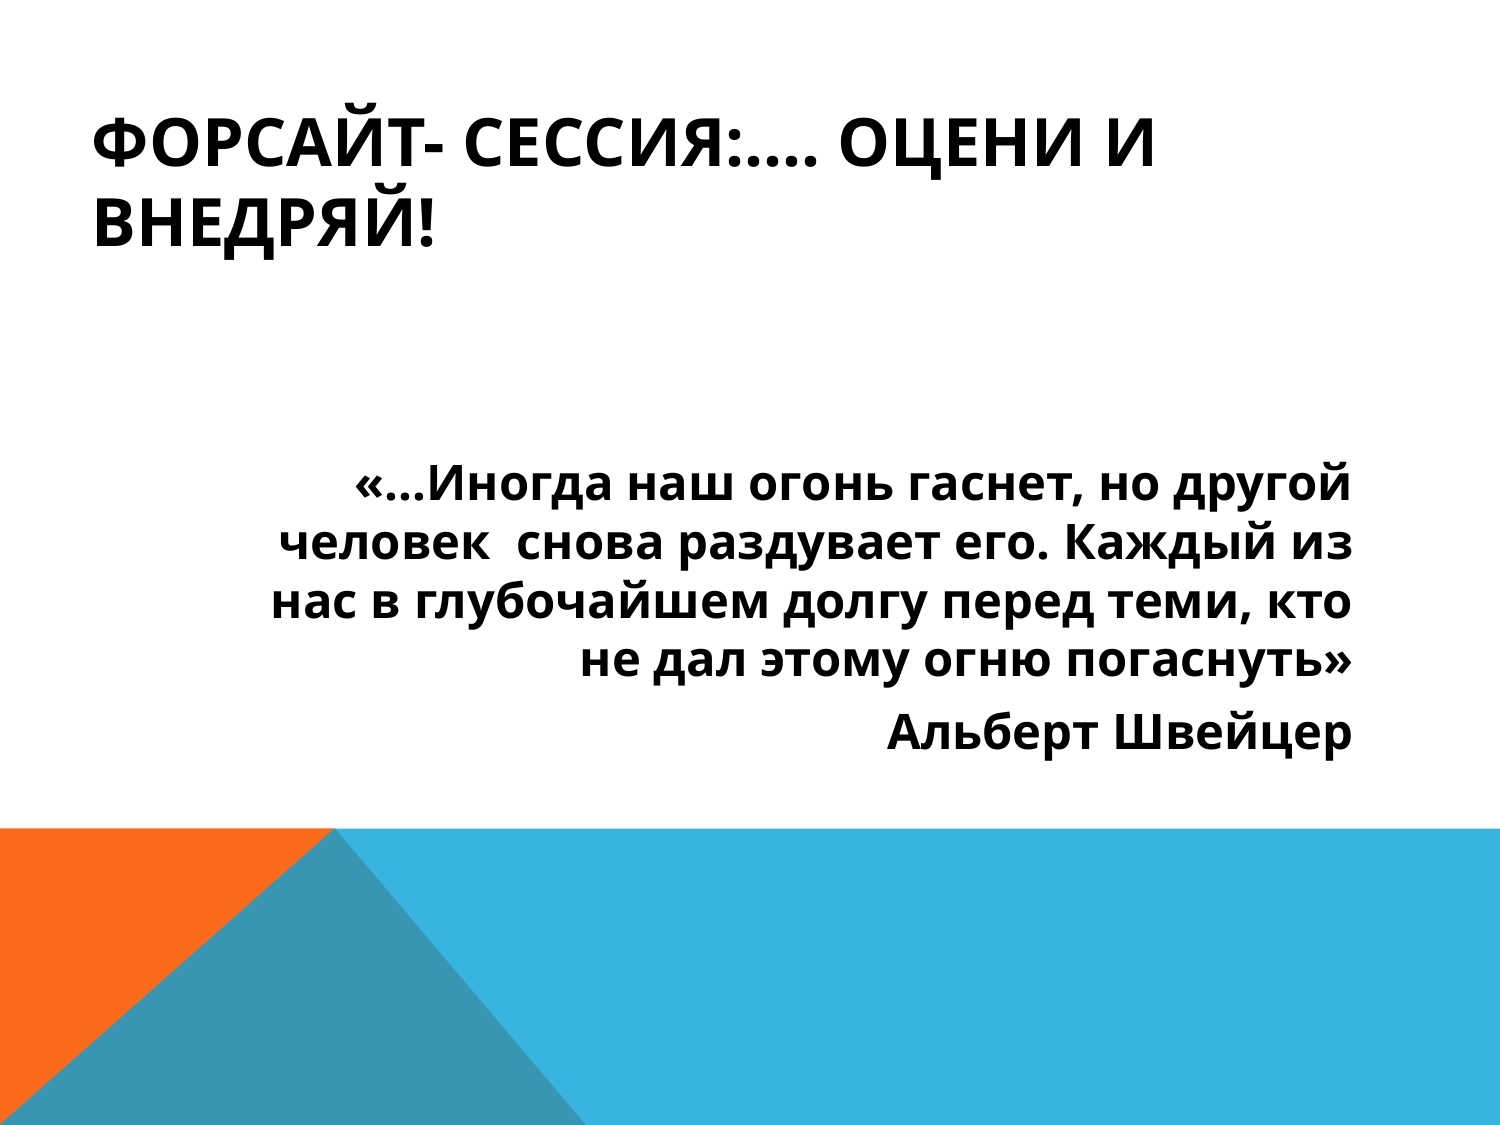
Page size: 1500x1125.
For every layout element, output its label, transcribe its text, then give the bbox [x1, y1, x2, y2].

list «…Иногда наш огонь гаснет, но другой человек снова раздувает его. Каждый из нас в глубочайшем долгу перед теми, кто не дал этому огню погаснуть» Альберт Швейцер [135, 444, 1369, 768]
title ФОРСАЙТ- СЕССИЯ:…. оцени и внедряй! [76, 125, 1447, 315]
